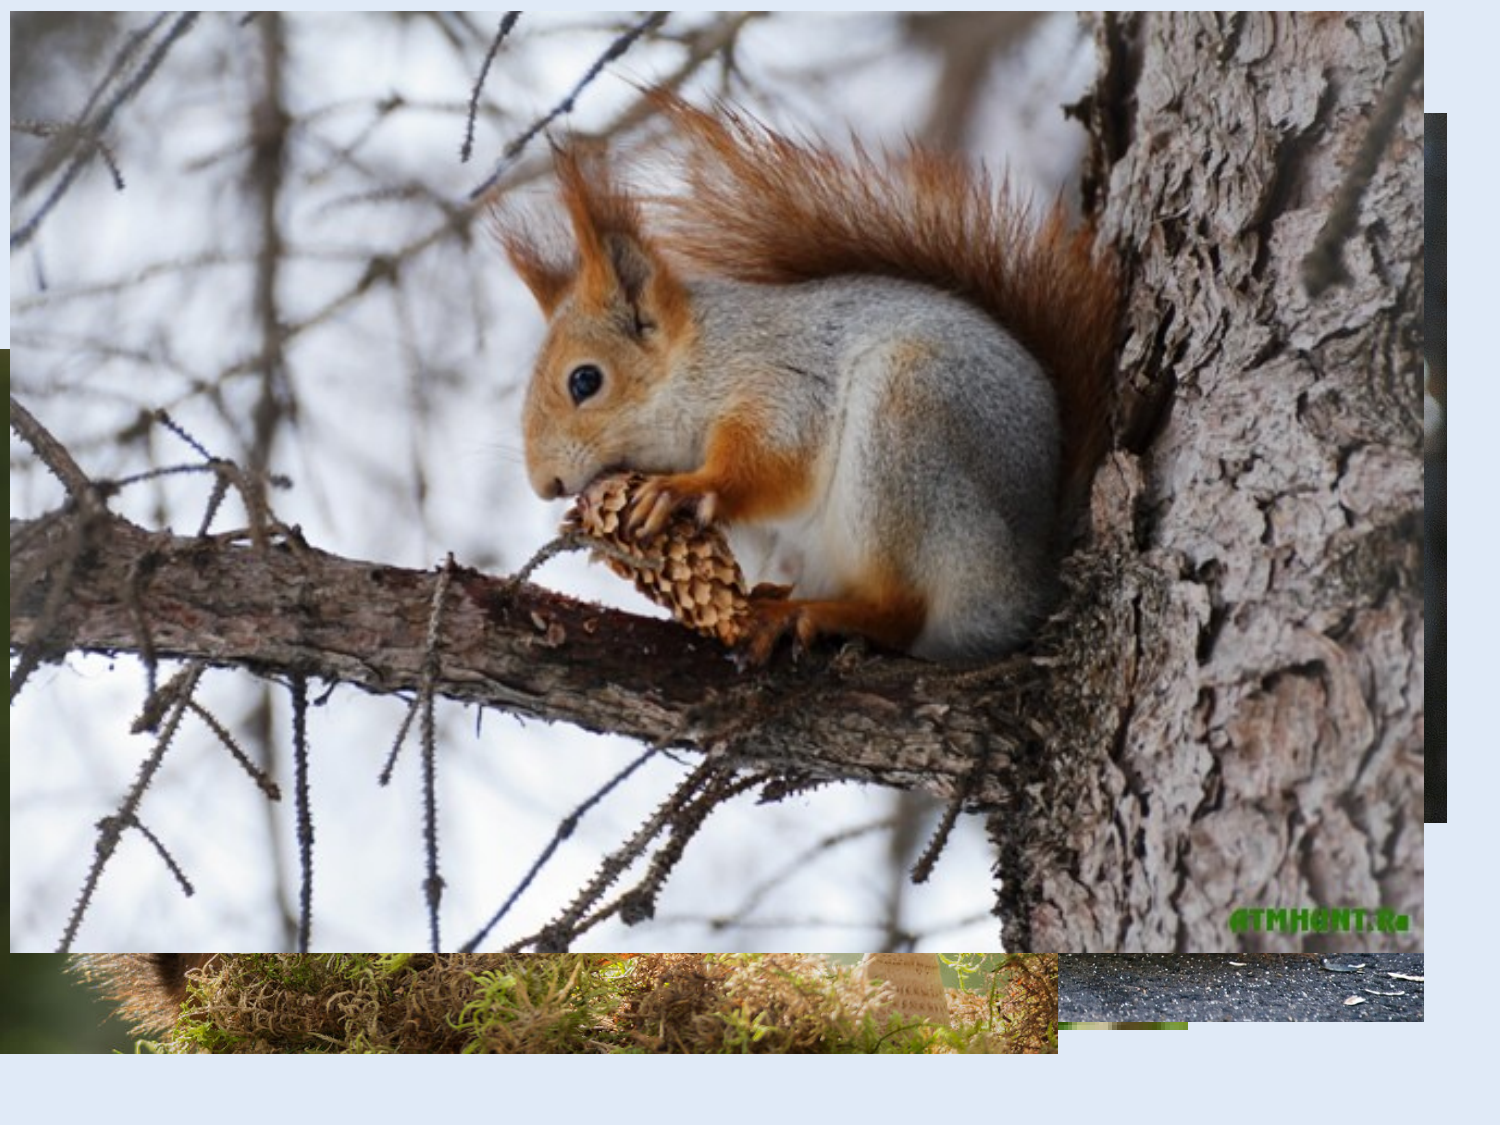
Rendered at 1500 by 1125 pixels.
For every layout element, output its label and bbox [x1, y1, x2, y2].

picture [0, 10, 1448, 1055]
